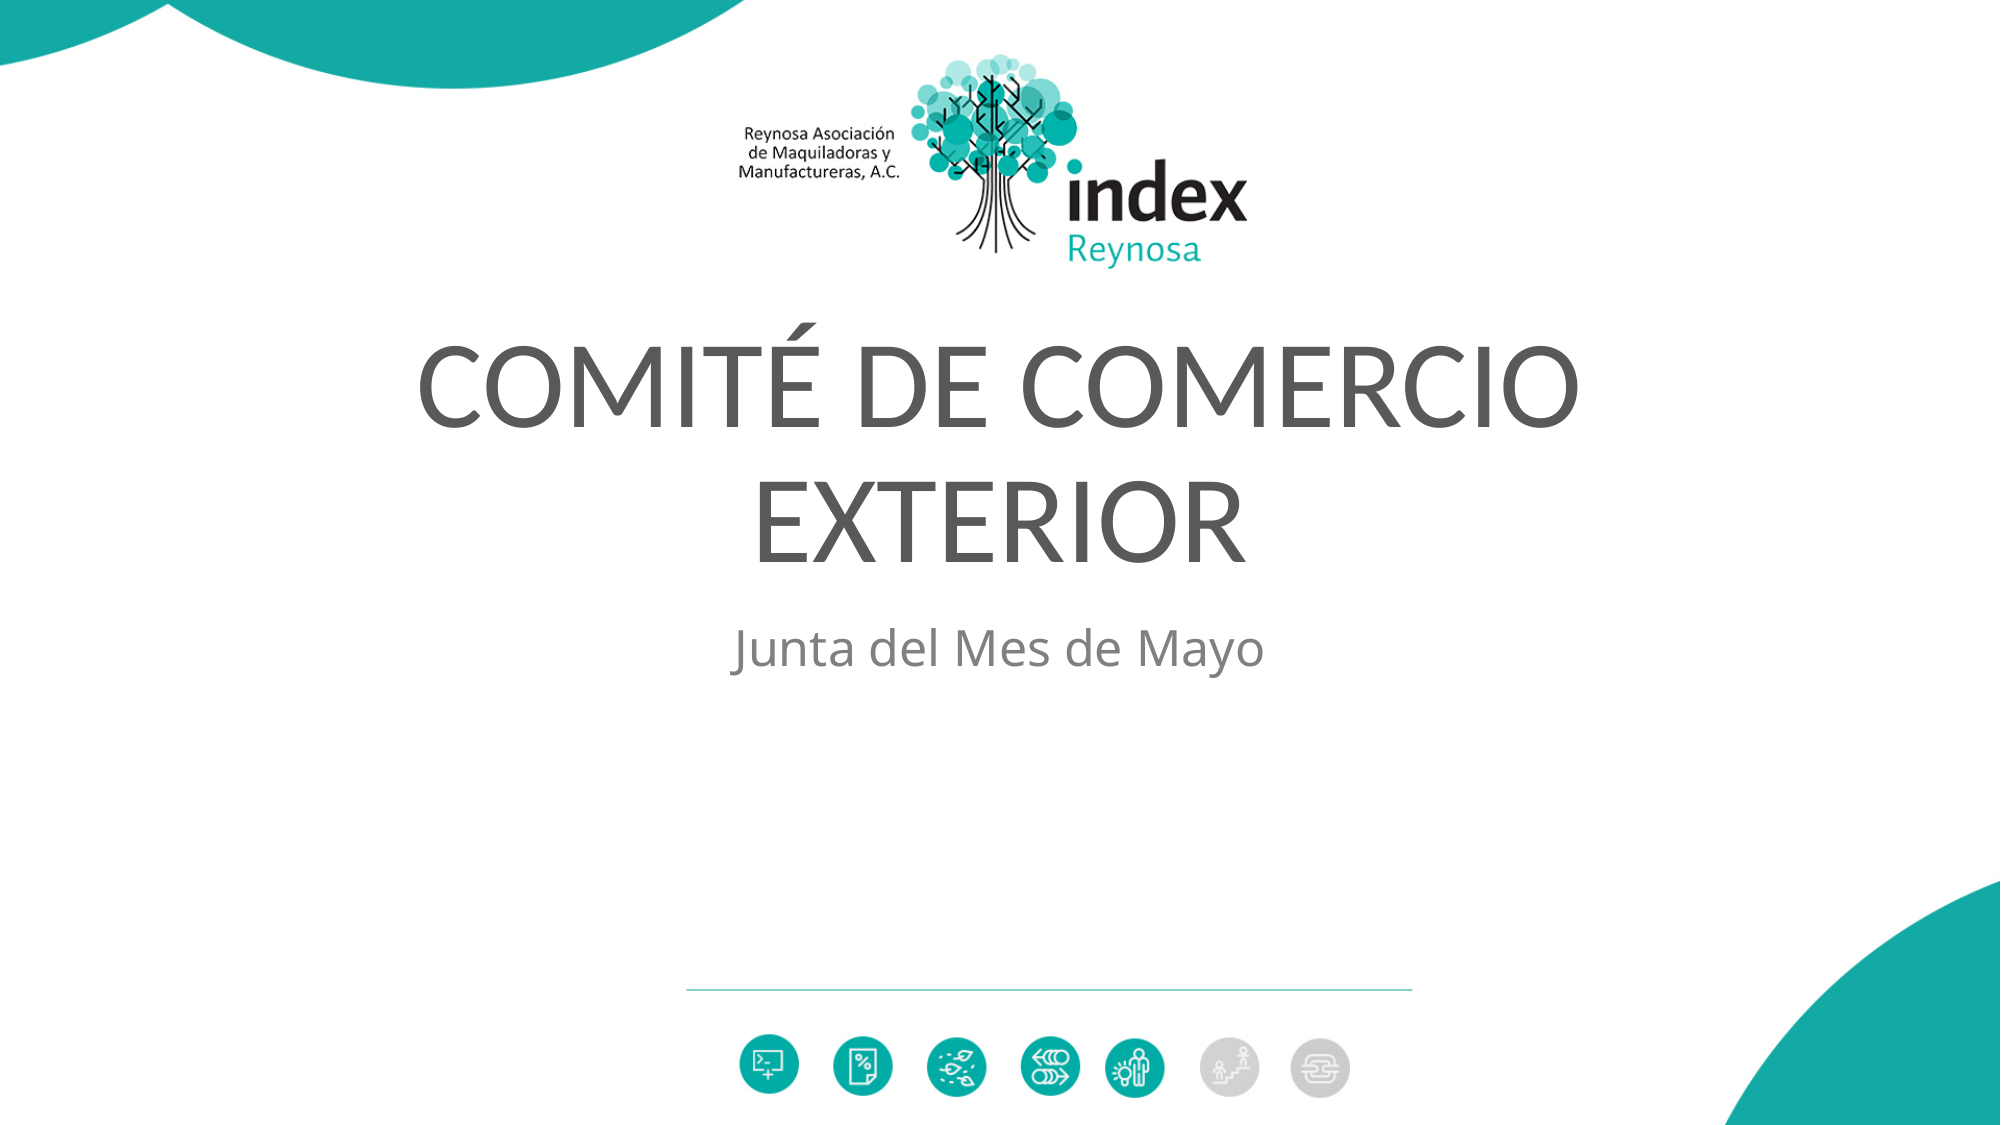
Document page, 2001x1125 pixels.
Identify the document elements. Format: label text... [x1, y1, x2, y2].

title COMITÉ DE COMERCIO EXTERIOR [249, 205, 1750, 598]
subtitle Junta del Mes de Mayo [415, 615, 1585, 902]
picture [0, 0, 2000, 1125]
